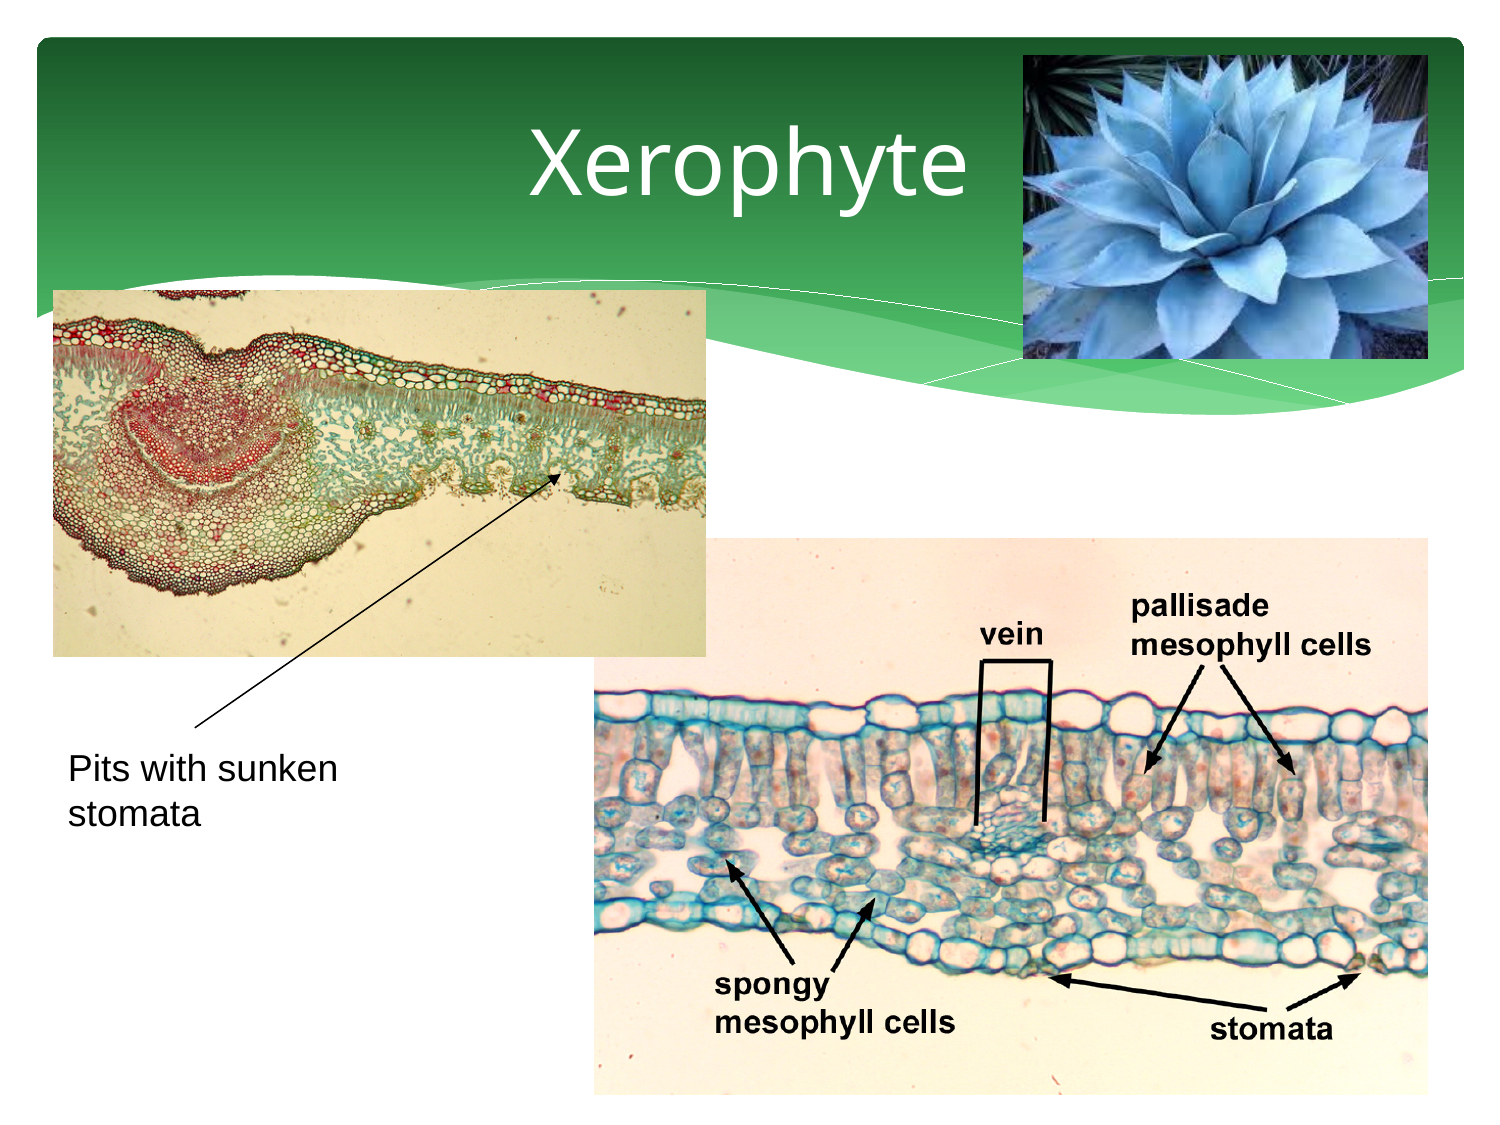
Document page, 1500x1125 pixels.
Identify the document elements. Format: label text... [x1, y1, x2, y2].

picture [52, 290, 707, 658]
picture [1022, 55, 1429, 359]
title Xerophyte [75, 55, 1021, 261]
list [594, 538, 1429, 1095]
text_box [194, 473, 562, 729]
text_box Pits with sunken stomata [53, 736, 384, 841]
